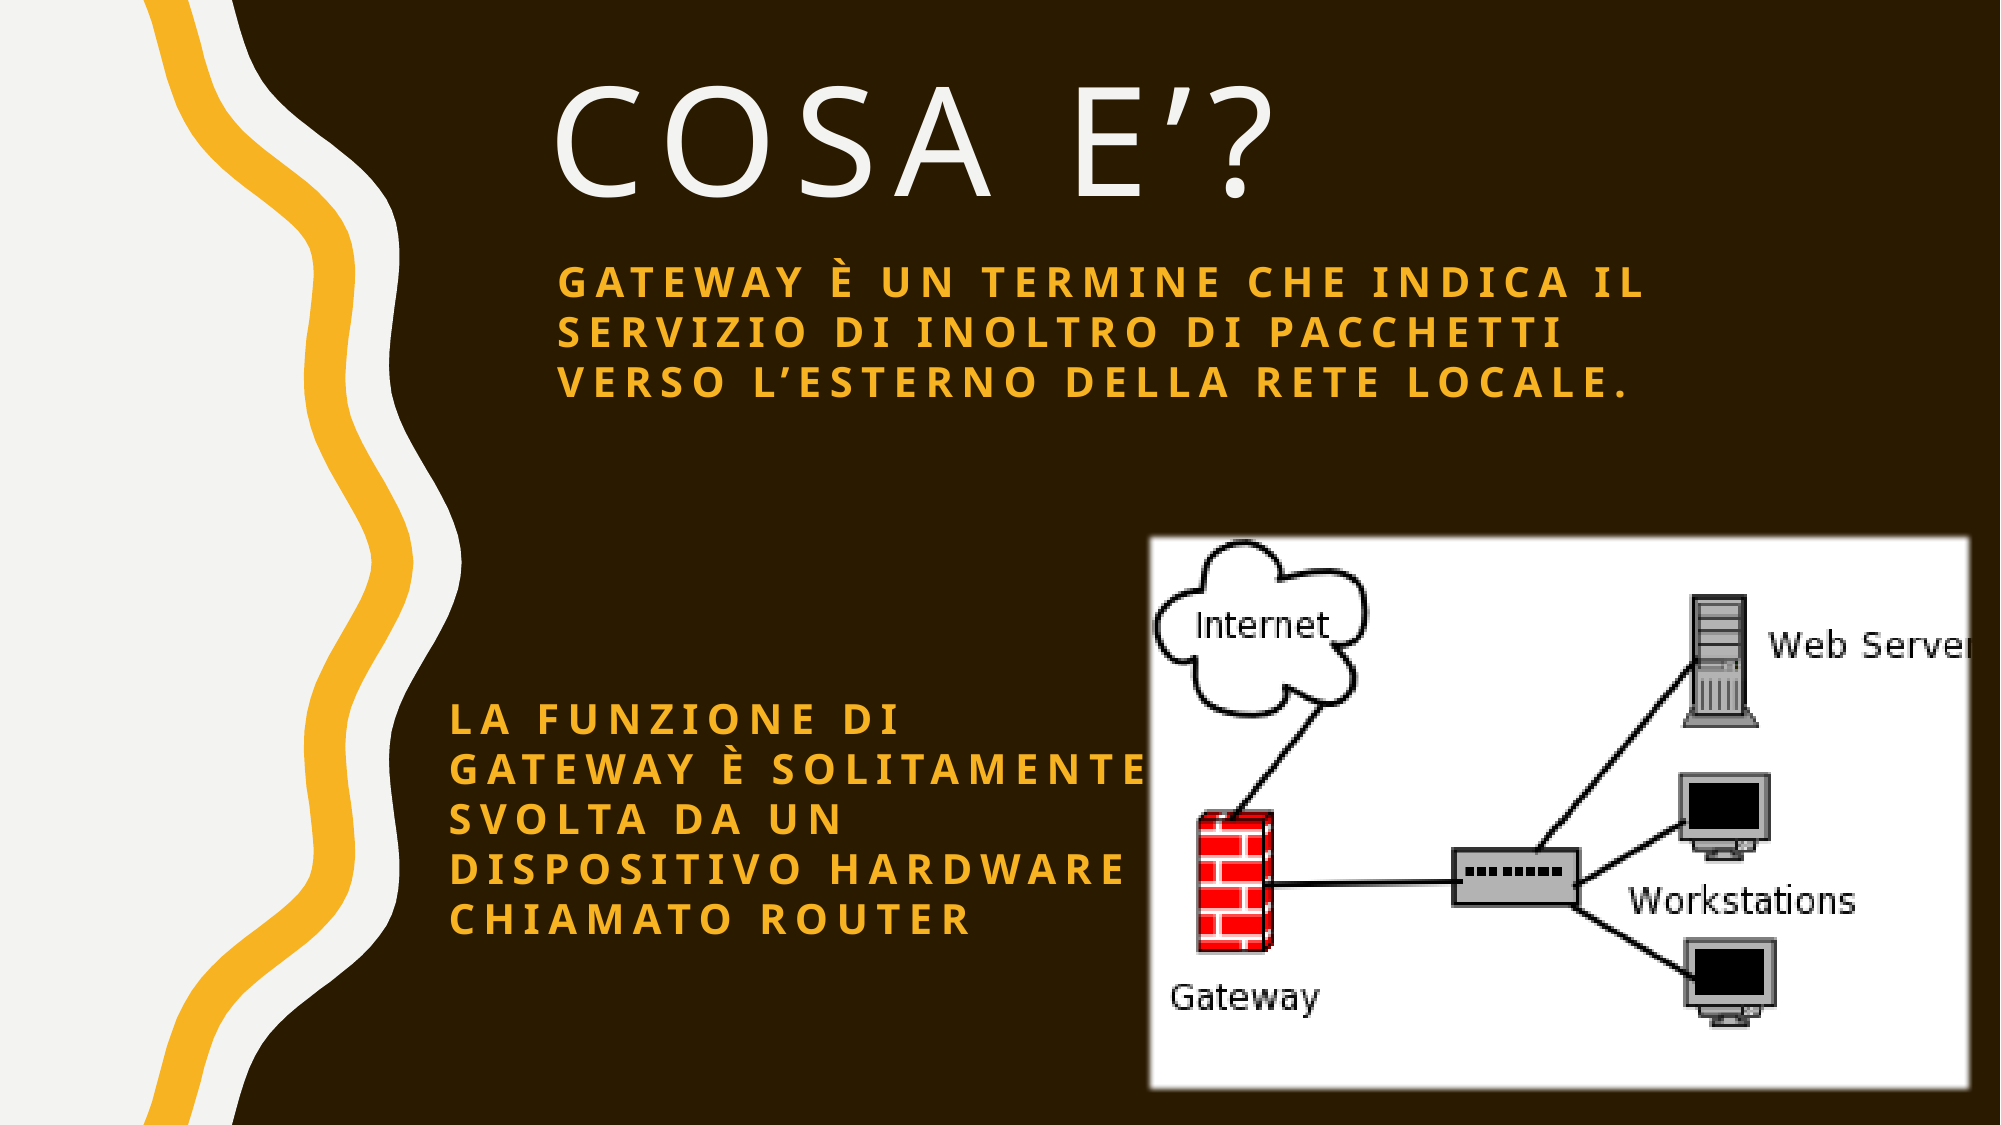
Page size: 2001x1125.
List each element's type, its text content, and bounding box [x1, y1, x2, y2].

picture [1145, 532, 1973, 1093]
list Gateway è un termine che indica il servizio di inoltro di pacchetti verso l’esterno della rete locale. [542, 248, 1694, 493]
title COSA e’? [533, 56, 1873, 238]
text_box La funzione di gateway è solitamente svolta da un dispositivo hardware chiamato router [433, 685, 1145, 950]
